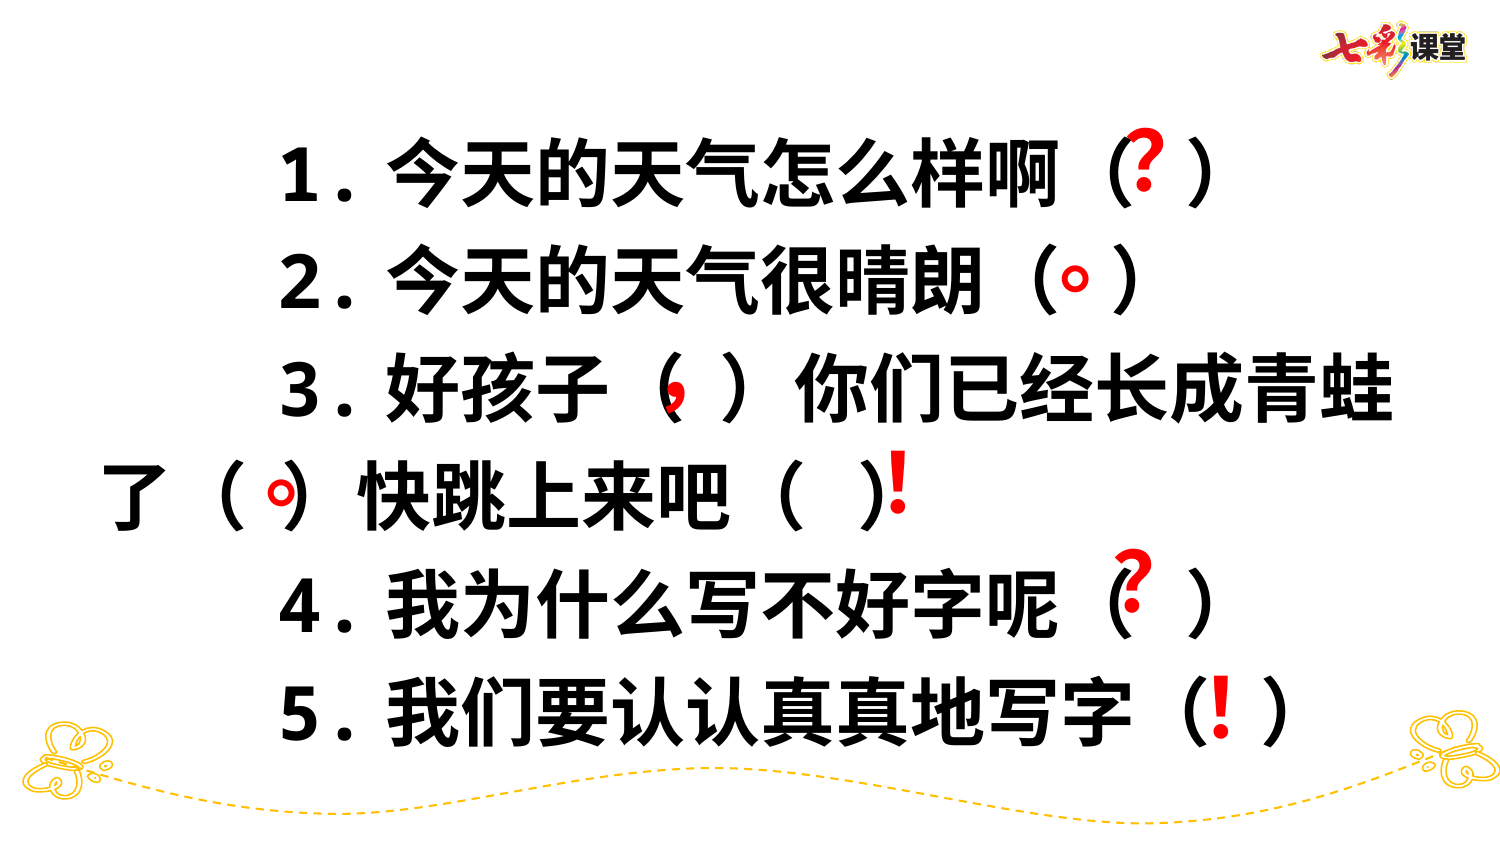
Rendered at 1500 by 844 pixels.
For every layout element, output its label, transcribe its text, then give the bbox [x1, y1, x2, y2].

text_box 。 [253, 411, 335, 523]
text_box 1.今天的天气怎么样啊（ ） 2.今天的天气很晴朗（ ） 3.好孩子（ ）你们已经长成青蛙了（ ）快跳上来吧（ ） 4.我为什么写不好字呢（ ） 5.我们要认认真真地写字（ ） [85, 102, 1421, 762]
text_box ？ [1100, 523, 1185, 635]
text_box 。 [1048, 197, 1143, 309]
text_box ？ [1113, 102, 1192, 214]
text_box ， [640, 313, 921, 425]
picture [1318, 20, 1469, 80]
text_box ！ [1188, 649, 1262, 761]
text_box ！ [866, 424, 949, 536]
